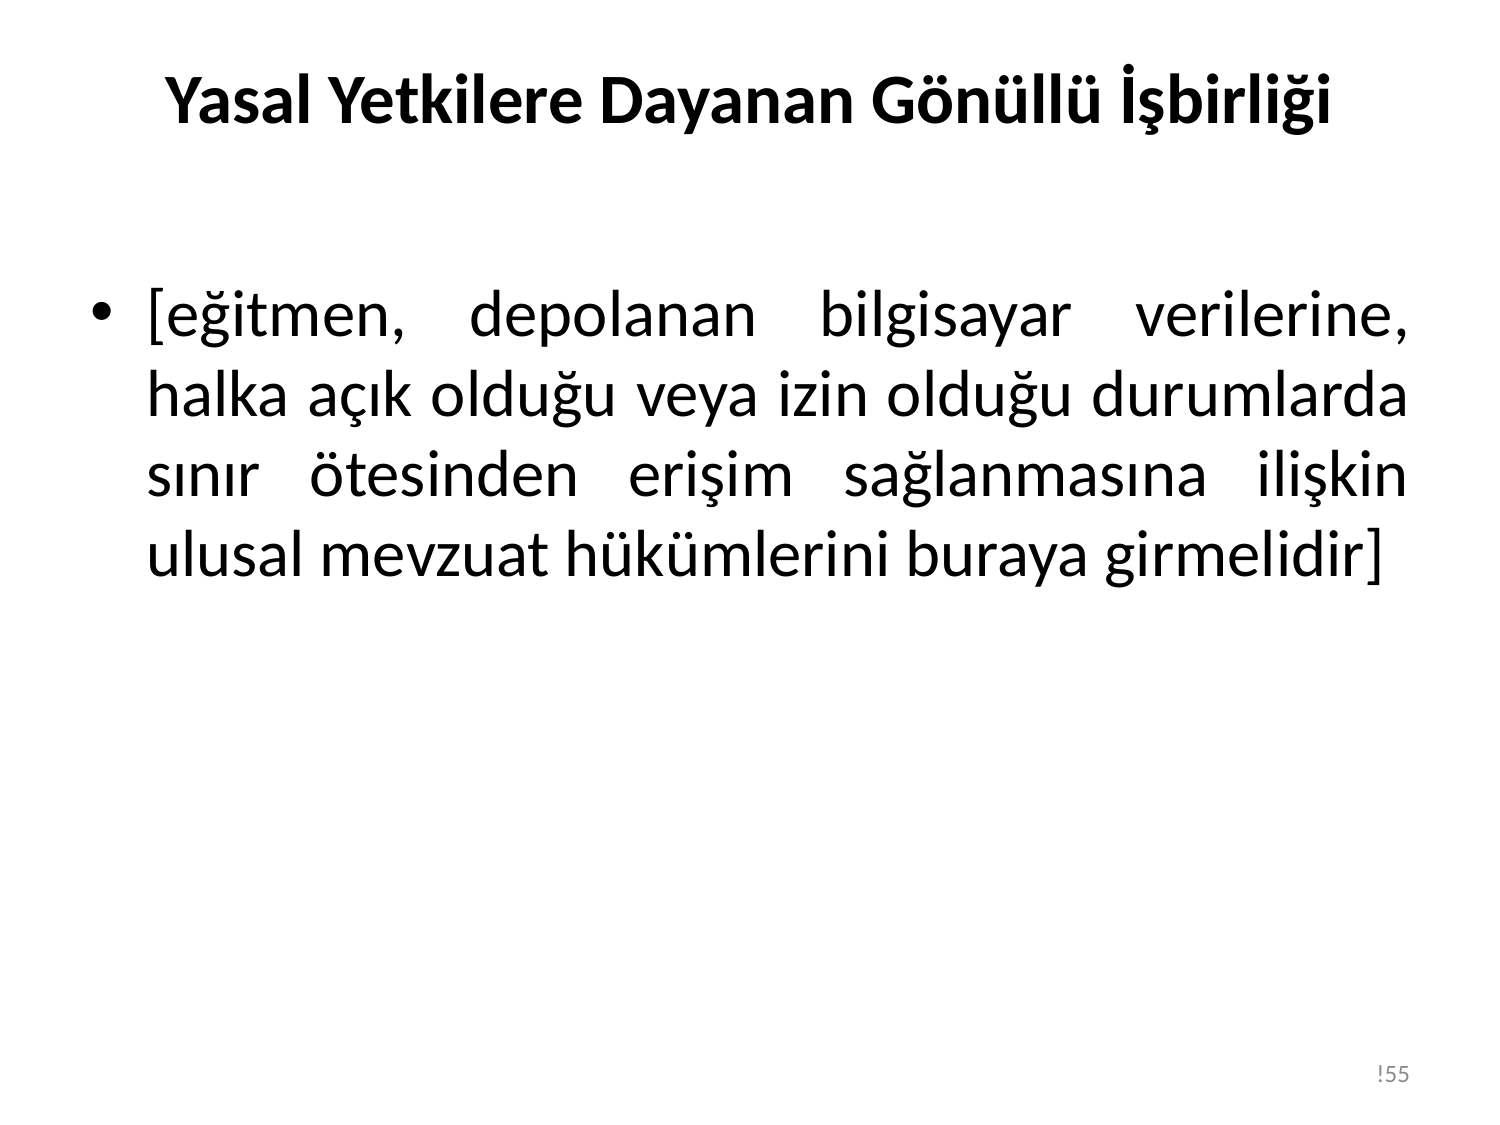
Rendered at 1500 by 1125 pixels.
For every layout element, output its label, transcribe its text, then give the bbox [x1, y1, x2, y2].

title Yasal Yetkilere Dayanan Gönüllü İşbirliği [75, 45, 1425, 233]
list [eğitmen, depolanan bilgisayar verilerine, halka açık olduğu veya izin olduğu durumlarda sınır ötesinden erişim sağlanmasına ilişkin ulusal mevzuat hükümlerini buraya girmelidir] [75, 262, 1425, 1005]
slide_number !55 [1074, 1042, 1425, 1103]
